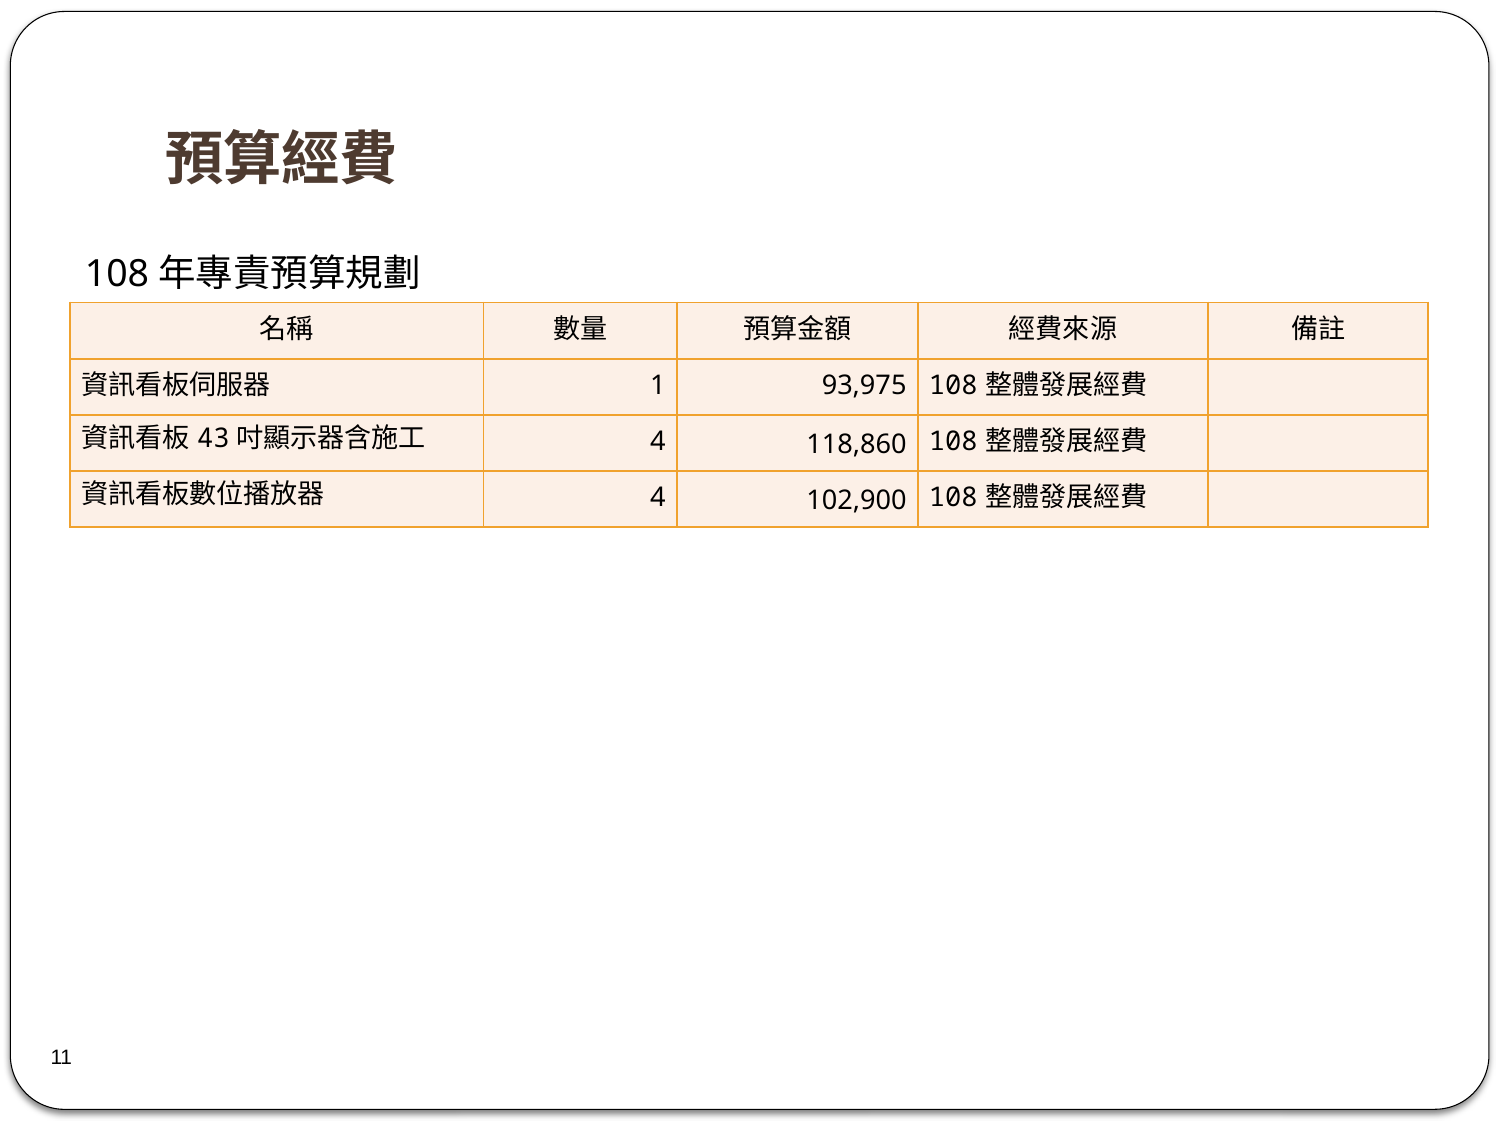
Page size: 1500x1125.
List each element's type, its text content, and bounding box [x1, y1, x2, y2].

table_cell 108整體發展經費 [919, 472, 1207, 526]
table_header 備註 [1209, 303, 1427, 358]
table_cell 118,860 [678, 416, 917, 470]
table_cell 4 [484, 416, 676, 470]
table_header 經費來源 [919, 303, 1207, 358]
table_cell 4 [484, 472, 676, 526]
table_header 名稱 [71, 303, 483, 358]
table_header 數量 [484, 303, 676, 358]
table_cell 資訊看板伺服器 [71, 360, 483, 414]
table_cell 資訊看板43吋顯示器含施工 [71, 416, 483, 470]
table_cell 108整體發展經費 [919, 416, 1207, 470]
table_cell 1 [484, 360, 676, 414]
table_cell 資訊看板數位播放器 [71, 472, 483, 526]
table_cell 102,900 [678, 472, 917, 526]
table_cell [1209, 416, 1427, 470]
table_cell [1209, 472, 1427, 526]
table_header 預算金額 [678, 303, 917, 358]
title 預算經費 [150, 19, 1425, 207]
text_box 108年專責預算規劃 [70, 241, 543, 302]
table_cell 93,975 [678, 360, 917, 414]
table_cell 108整體發展經費 [919, 360, 1207, 414]
slide_number 11 [23, 1018, 99, 1094]
table_cell [1209, 360, 1427, 414]
